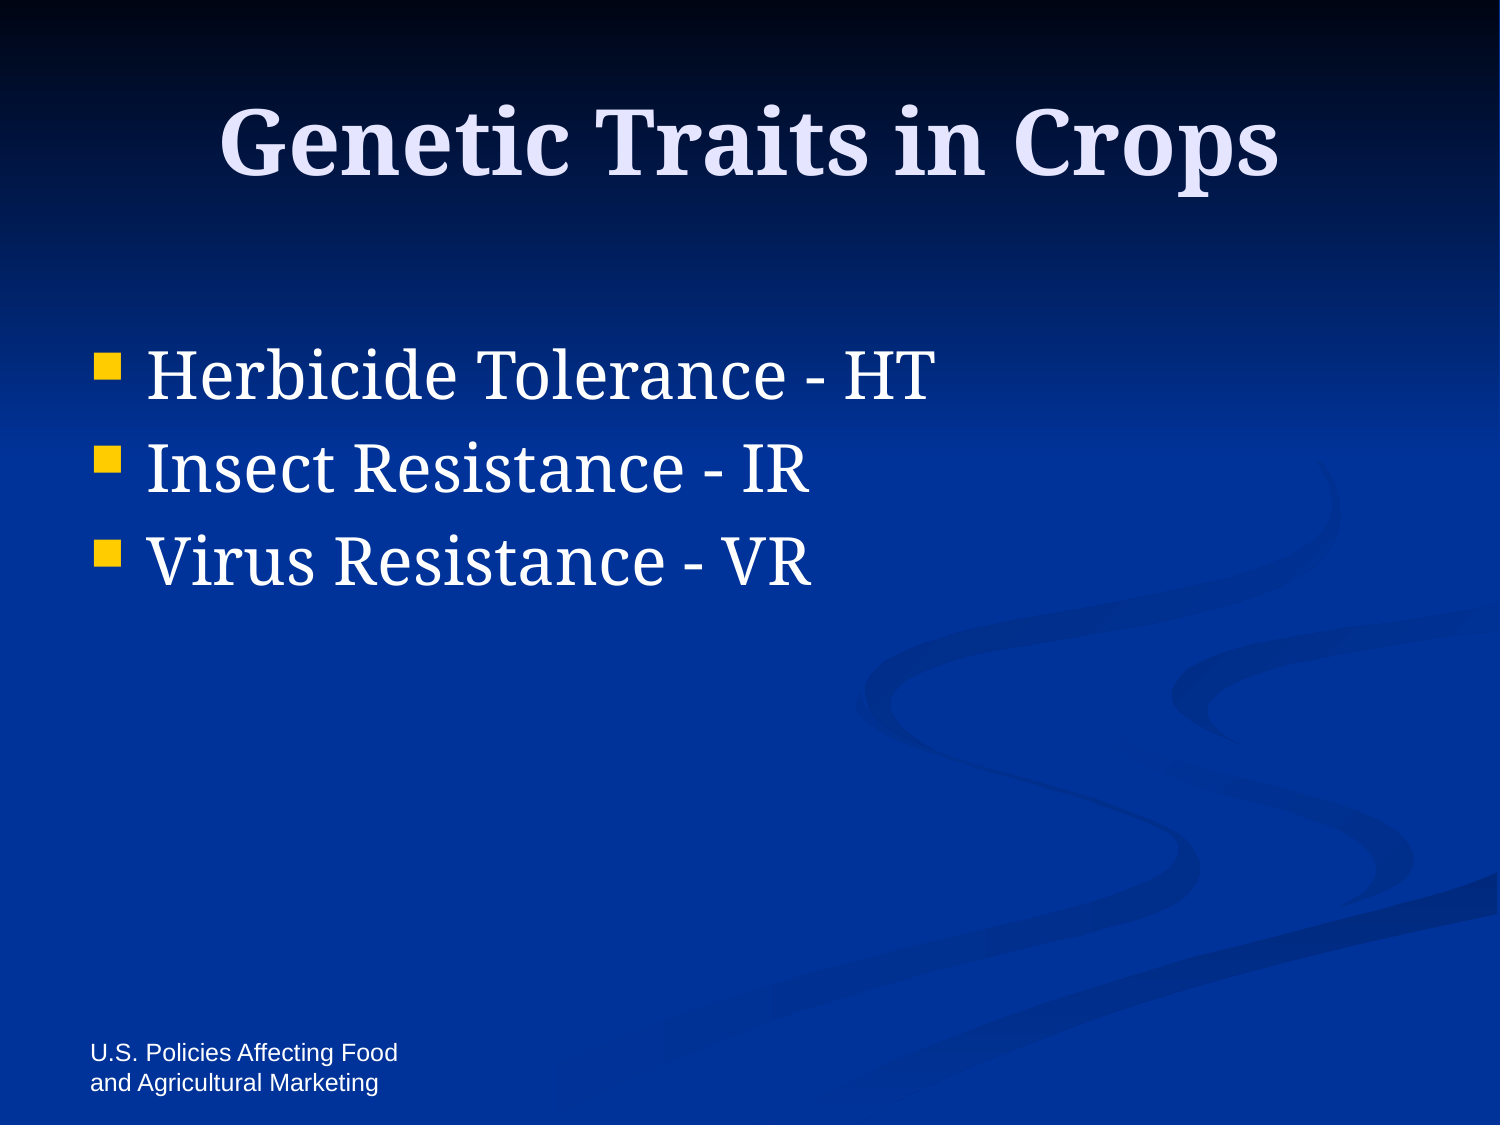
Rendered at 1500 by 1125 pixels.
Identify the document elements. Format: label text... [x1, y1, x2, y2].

title Genetic Traits in Crops [74, 44, 1426, 233]
slide_number U.S. Policies Affecting Food and Agricultural Marketing [74, 1025, 426, 1104]
list Herbicide Tolerance - HT Insect Resistance - IR Virus Resistance - VR [74, 324, 1426, 1006]
